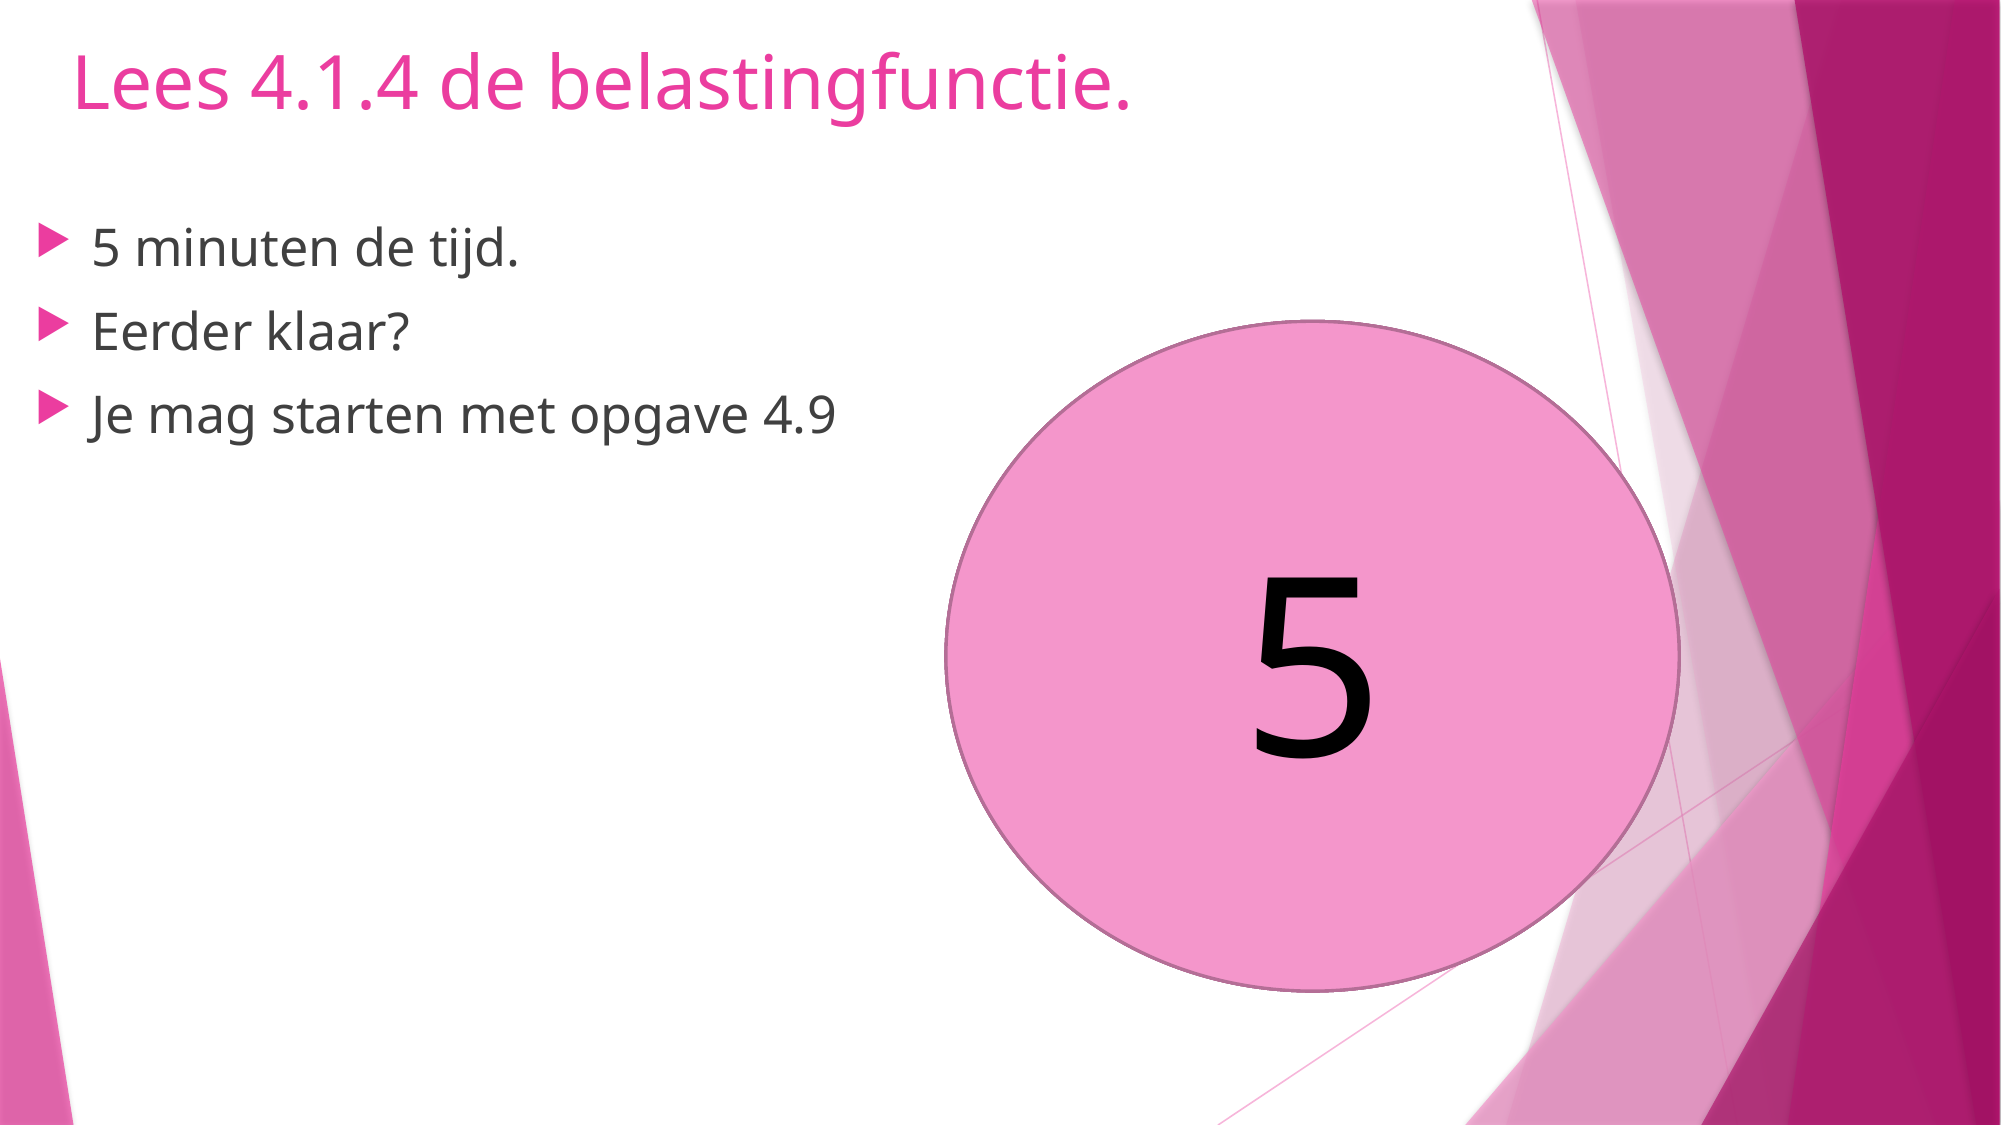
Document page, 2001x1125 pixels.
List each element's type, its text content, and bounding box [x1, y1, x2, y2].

title Lees 4.1.4 de belastingfunctie. [56, 27, 1522, 319]
text_box 5 [944, 319, 1681, 993]
list 5 minuten de tijd. Eerder klaar? Je mag starten met opgave 4.9 [19, 207, 865, 1112]
